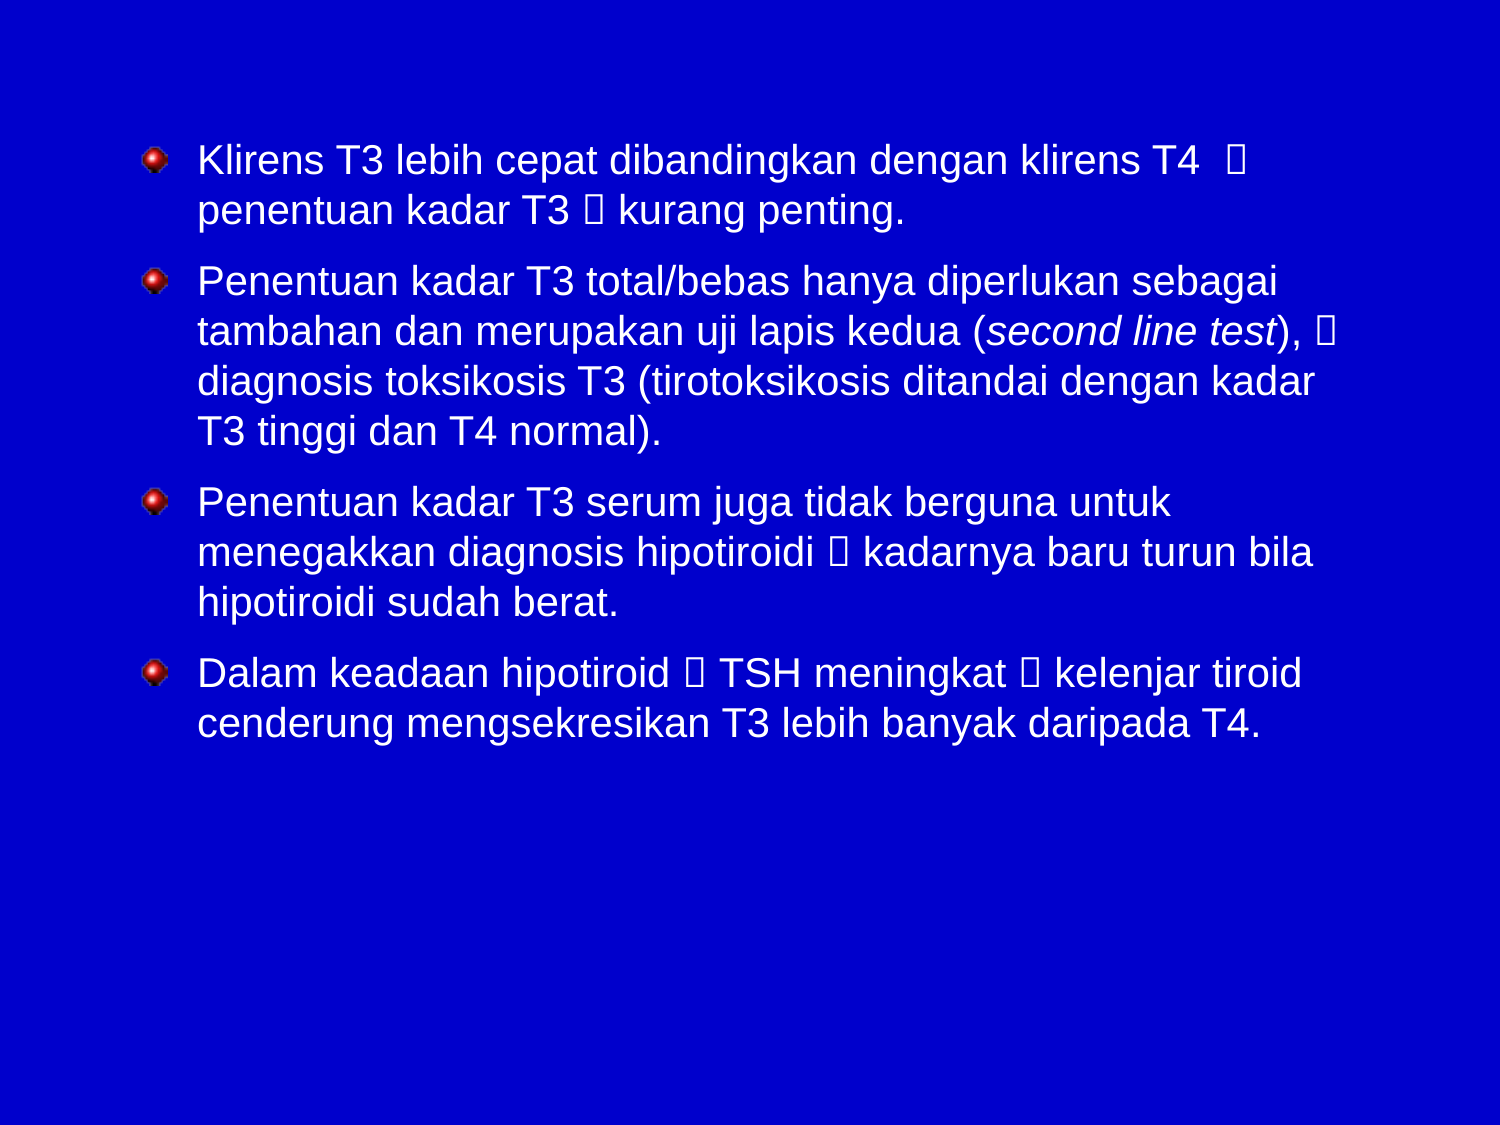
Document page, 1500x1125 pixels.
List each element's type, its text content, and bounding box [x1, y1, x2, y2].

picture [138, 264, 168, 294]
picture [138, 484, 168, 515]
picture [138, 655, 168, 686]
picture [138, 143, 168, 173]
text_box Klirens T3 lebih cepat dibandingkan dengan klirens T4  penentuan kadar T3  kurang penting. Penentuan kadar T3 total/bebas hanya diperlukan sebagai tambahan dan merupakan uji lapis kedua (second line test),  diagnosis toksikosis T3 (tirotoksikosis ditandai dengan kadar T3 tinggi dan T4 normal). Penentuan kadar T3 serum juga tidak berguna untuk menegakkan diagnosis hipotiroidi  kadarnya baru turun bila hipotiroidi sudah berat. Dalam keadaan hipotiroid  TSH meningkat  kelenjar tiroid cenderung mengsekresikan T3 lebih banyak daripada T4. [123, 125, 1388, 753]
